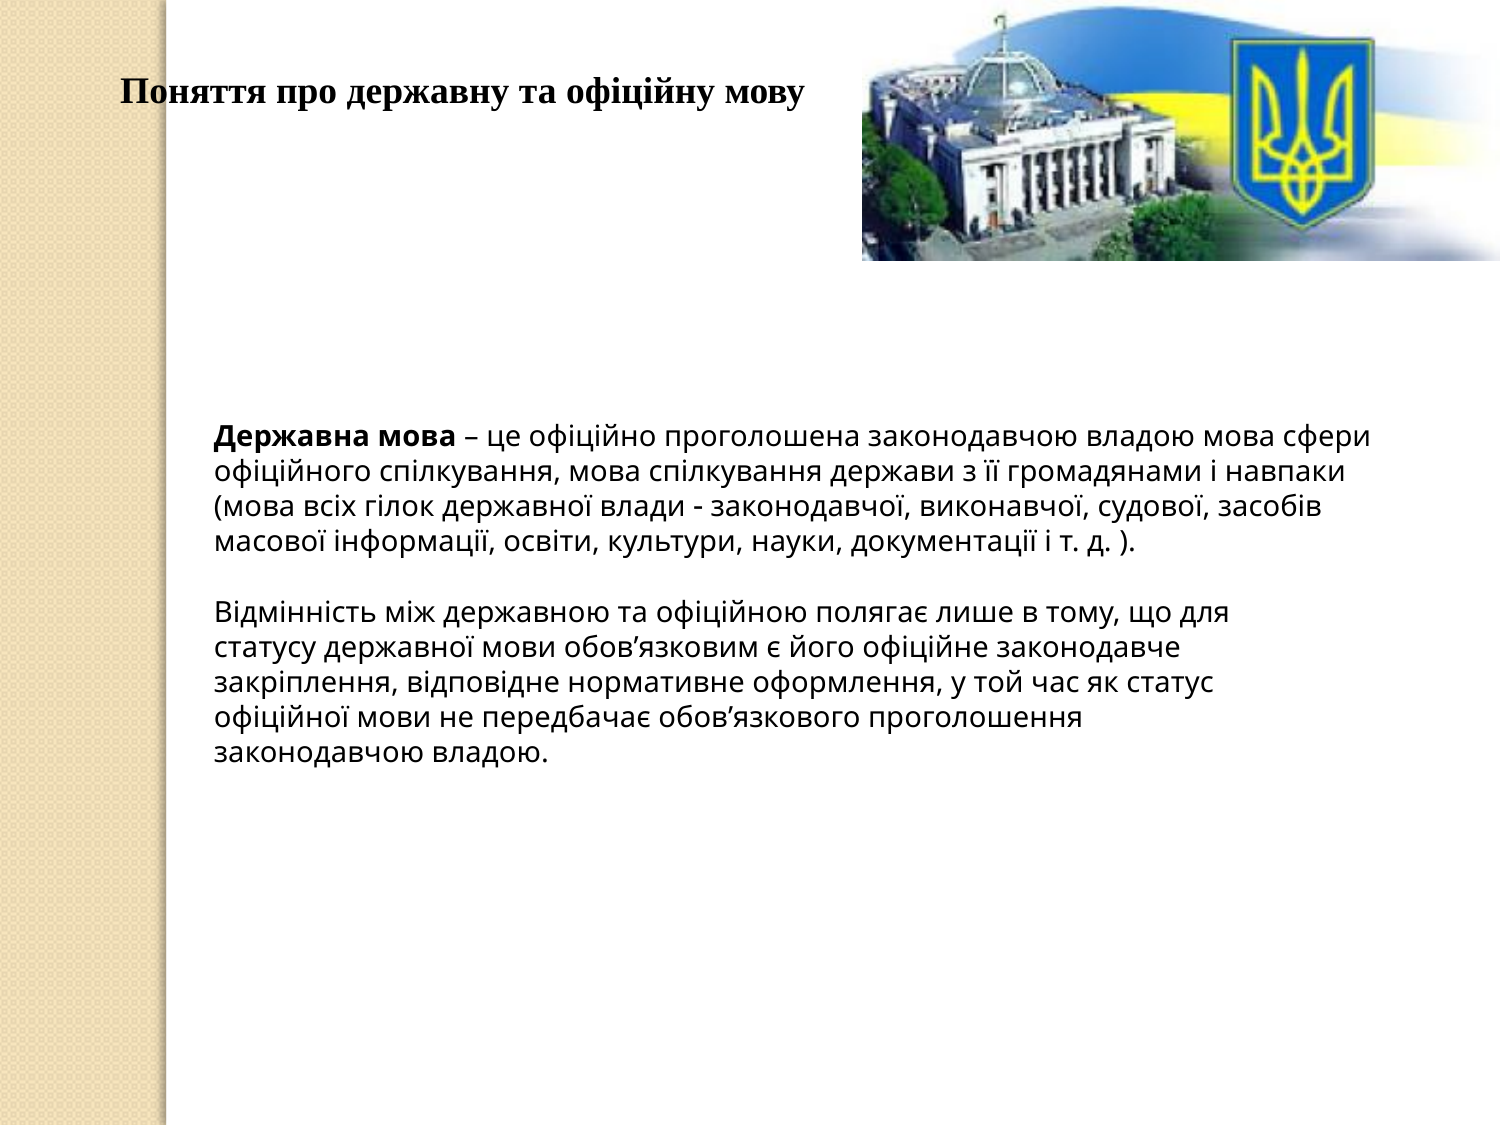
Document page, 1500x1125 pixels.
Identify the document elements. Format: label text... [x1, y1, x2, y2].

picture [862, 0, 1500, 261]
text_box Поняття про державну та офіційну мову [105, 58, 855, 119]
text_box Відмінність між державною та офіційною полягає лише в тому, що для статусу державної мови обов’язковим є його офіційне законодавче закріплення, відповідне нормативне оформлення, у той час як статус офіційної мови не передбачає обов’язкового проголошення законодавчою владою. [199, 585, 1266, 776]
text_box Державна мова – це офіційно проголошена законодавчою владою мова сфери офіційного спілкування, мова спілкування держави з її громадянами і навпаки (мова всіх гілок державної влади  законодавчої, виконавчої, судової, засобів масової інформації, освіти, культури, науки, документації і т. д. ). [199, 410, 1430, 565]
